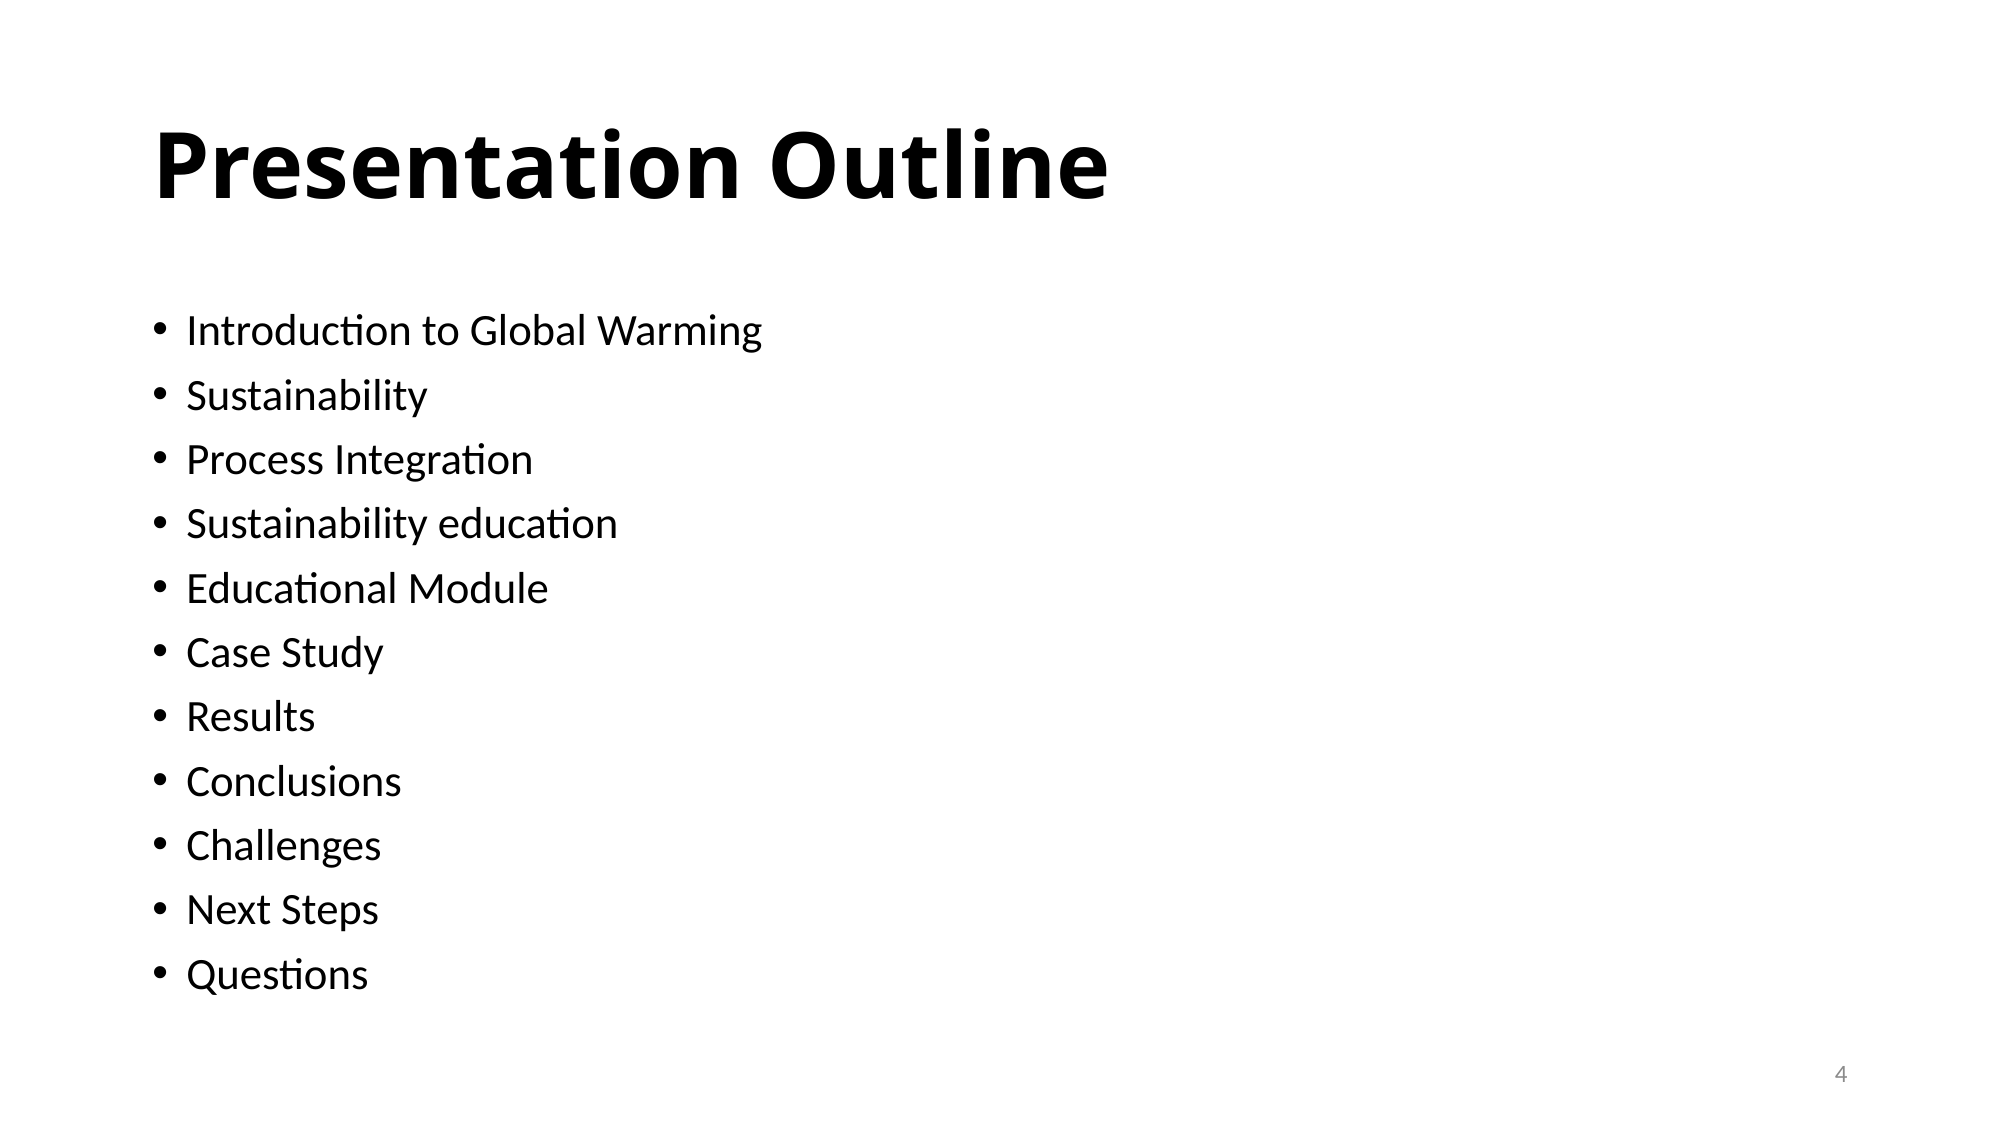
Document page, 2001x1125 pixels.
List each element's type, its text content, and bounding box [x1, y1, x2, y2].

title Presentation Outline [137, 59, 1863, 278]
slide_number 4 [1412, 1042, 1863, 1103]
list Introduction to Global Warming Sustainability Process Integration Sustainability education Educational Module Case Study Results Conclusions Challenges Next Steps Questions [137, 299, 1863, 1014]
